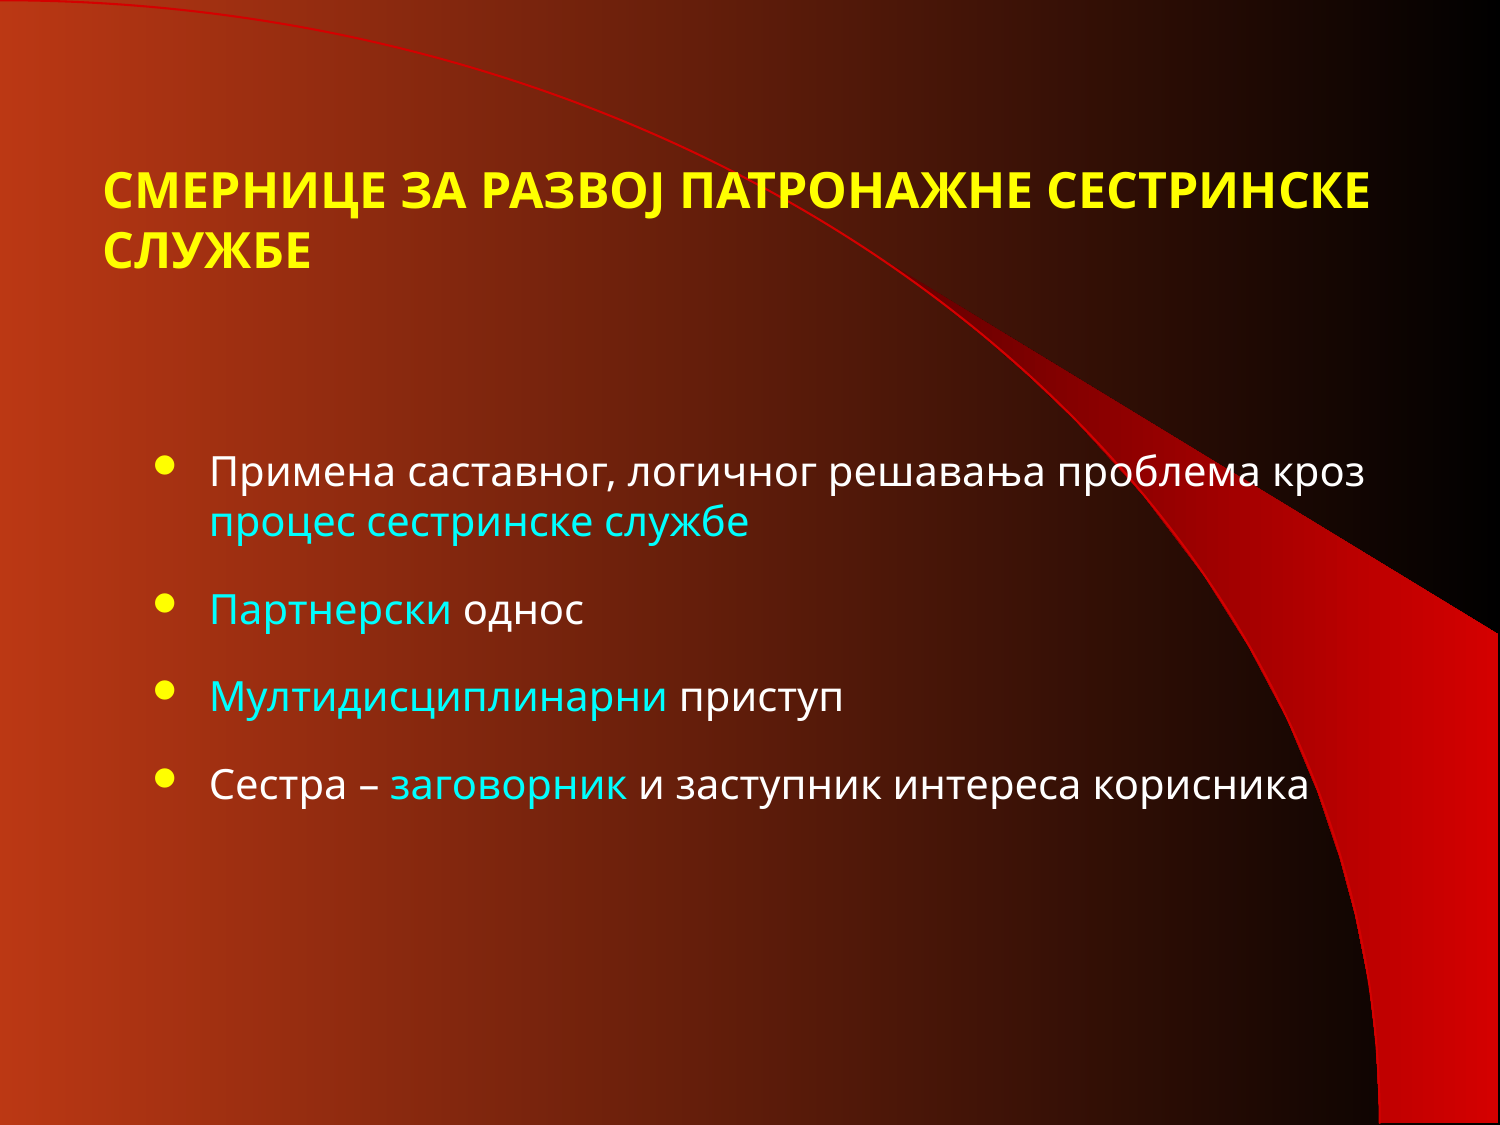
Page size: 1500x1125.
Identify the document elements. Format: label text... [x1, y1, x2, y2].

title СМЕРНИЦЕ ЗА РАЗВОЈ ПАТРОНАЖНЕ СЕСТРИНСКЕ СЛУЖБЕ [87, 124, 1401, 313]
list Примена саставног, логичног решавања проблема кроз процес сестринске службе Партнерски однос Мултидисциплинарни приступ Сестра – заговорник и заступник интереса корисника [137, 437, 1413, 1063]
